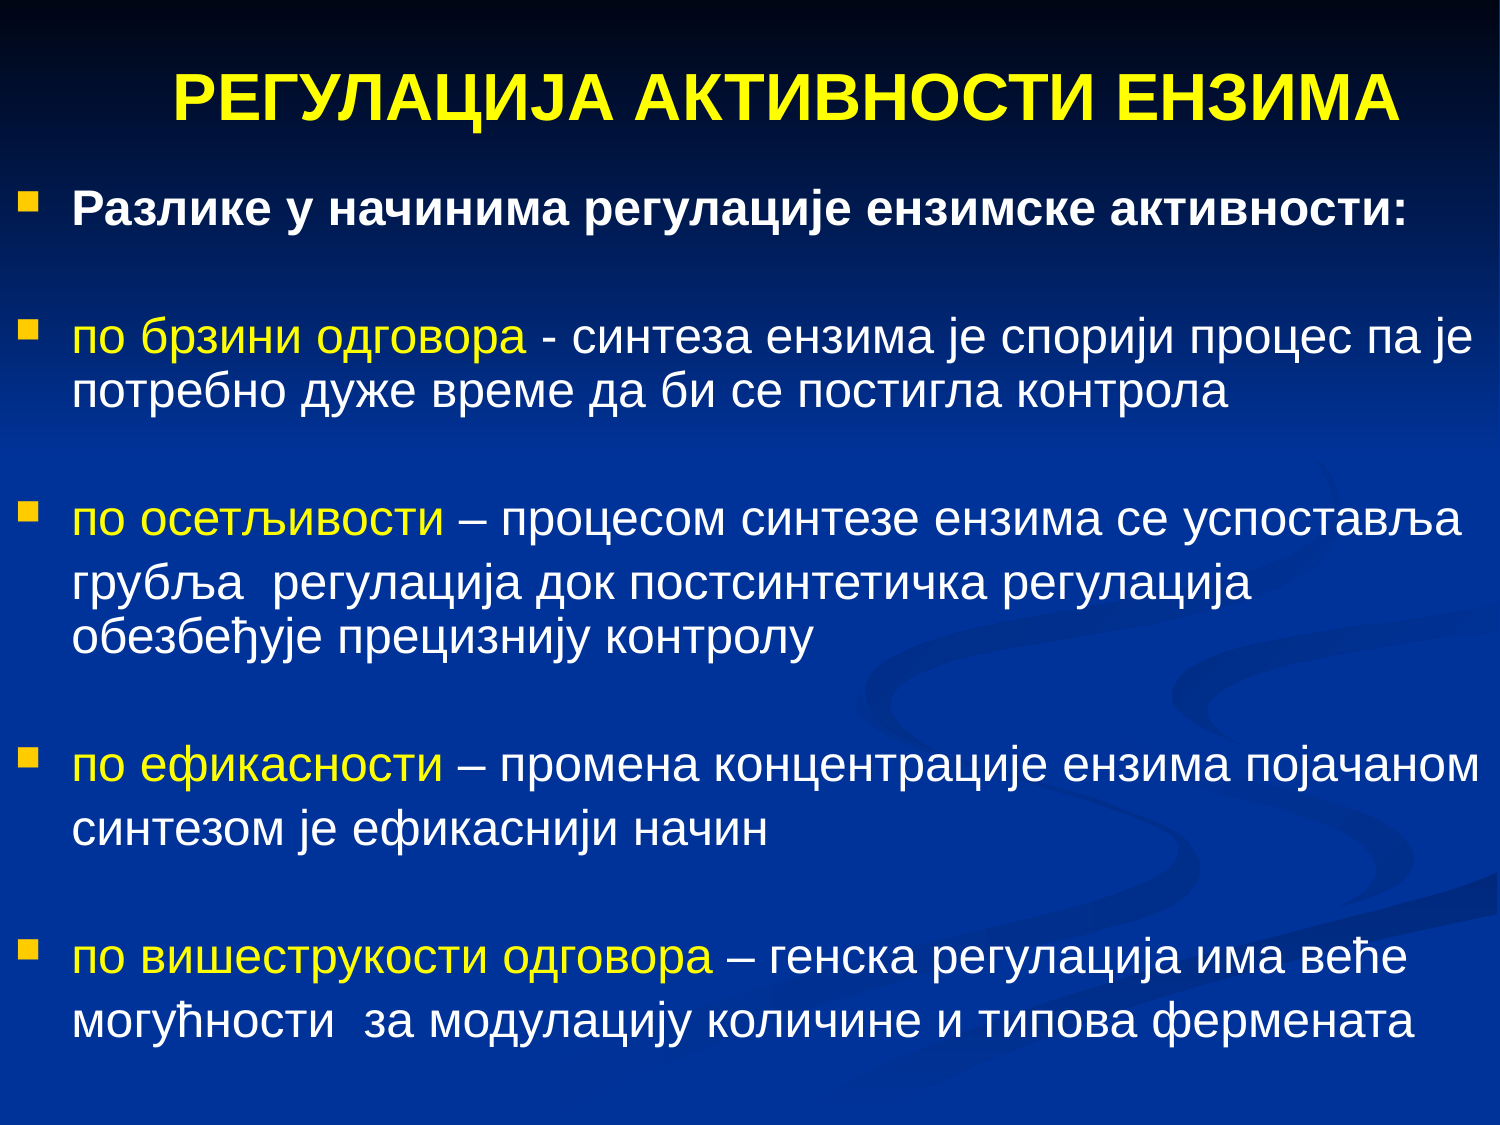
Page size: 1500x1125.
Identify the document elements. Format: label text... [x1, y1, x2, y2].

list Разлике у начинима регулације ензимске активности: по брзини одговора - синтеза ензима је спорији процес па је потребно дуже време да би се постигла контрола по осетљивости – процесом синтезе ензима се успоставља грубља регулација док постсинтетичка регулација обезбеђује прецизнију контролу по ефикасности – промена концентрације ензима појачаном синтезом је ефикаснији начин по вишеструкости одговора – генска регулација има веће могућности за модулацију количине и типова фермената [0, 174, 1500, 1125]
text_box РЕГУЛАЦИЈА АКТИВНОСТИ ЕНЗИМА [112, 0, 1463, 188]
